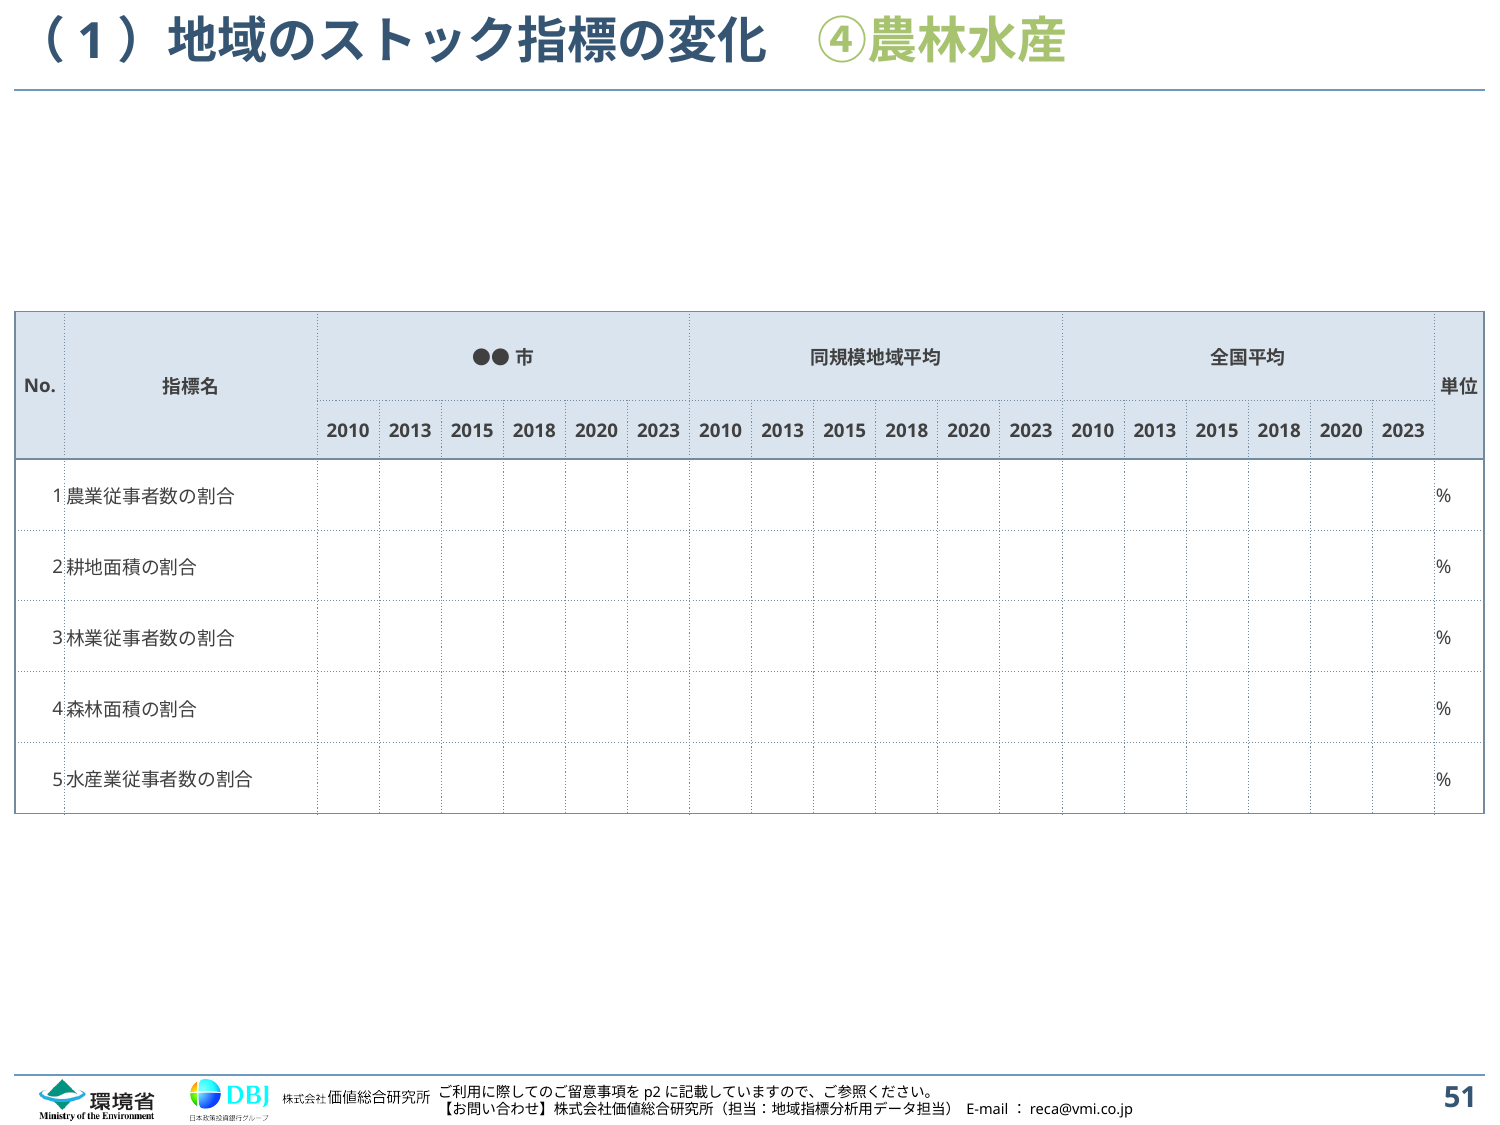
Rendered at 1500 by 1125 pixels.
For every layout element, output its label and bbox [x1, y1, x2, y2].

table_cell [16, 460, 1483, 813]
picture [36, 1079, 157, 1124]
table_header [16, 312, 1483, 458]
picture [186, 1076, 434, 1125]
title [0, 0, 1500, 87]
table_cell [317, 400, 1434, 458]
slide_number [1427, 1070, 1493, 1112]
